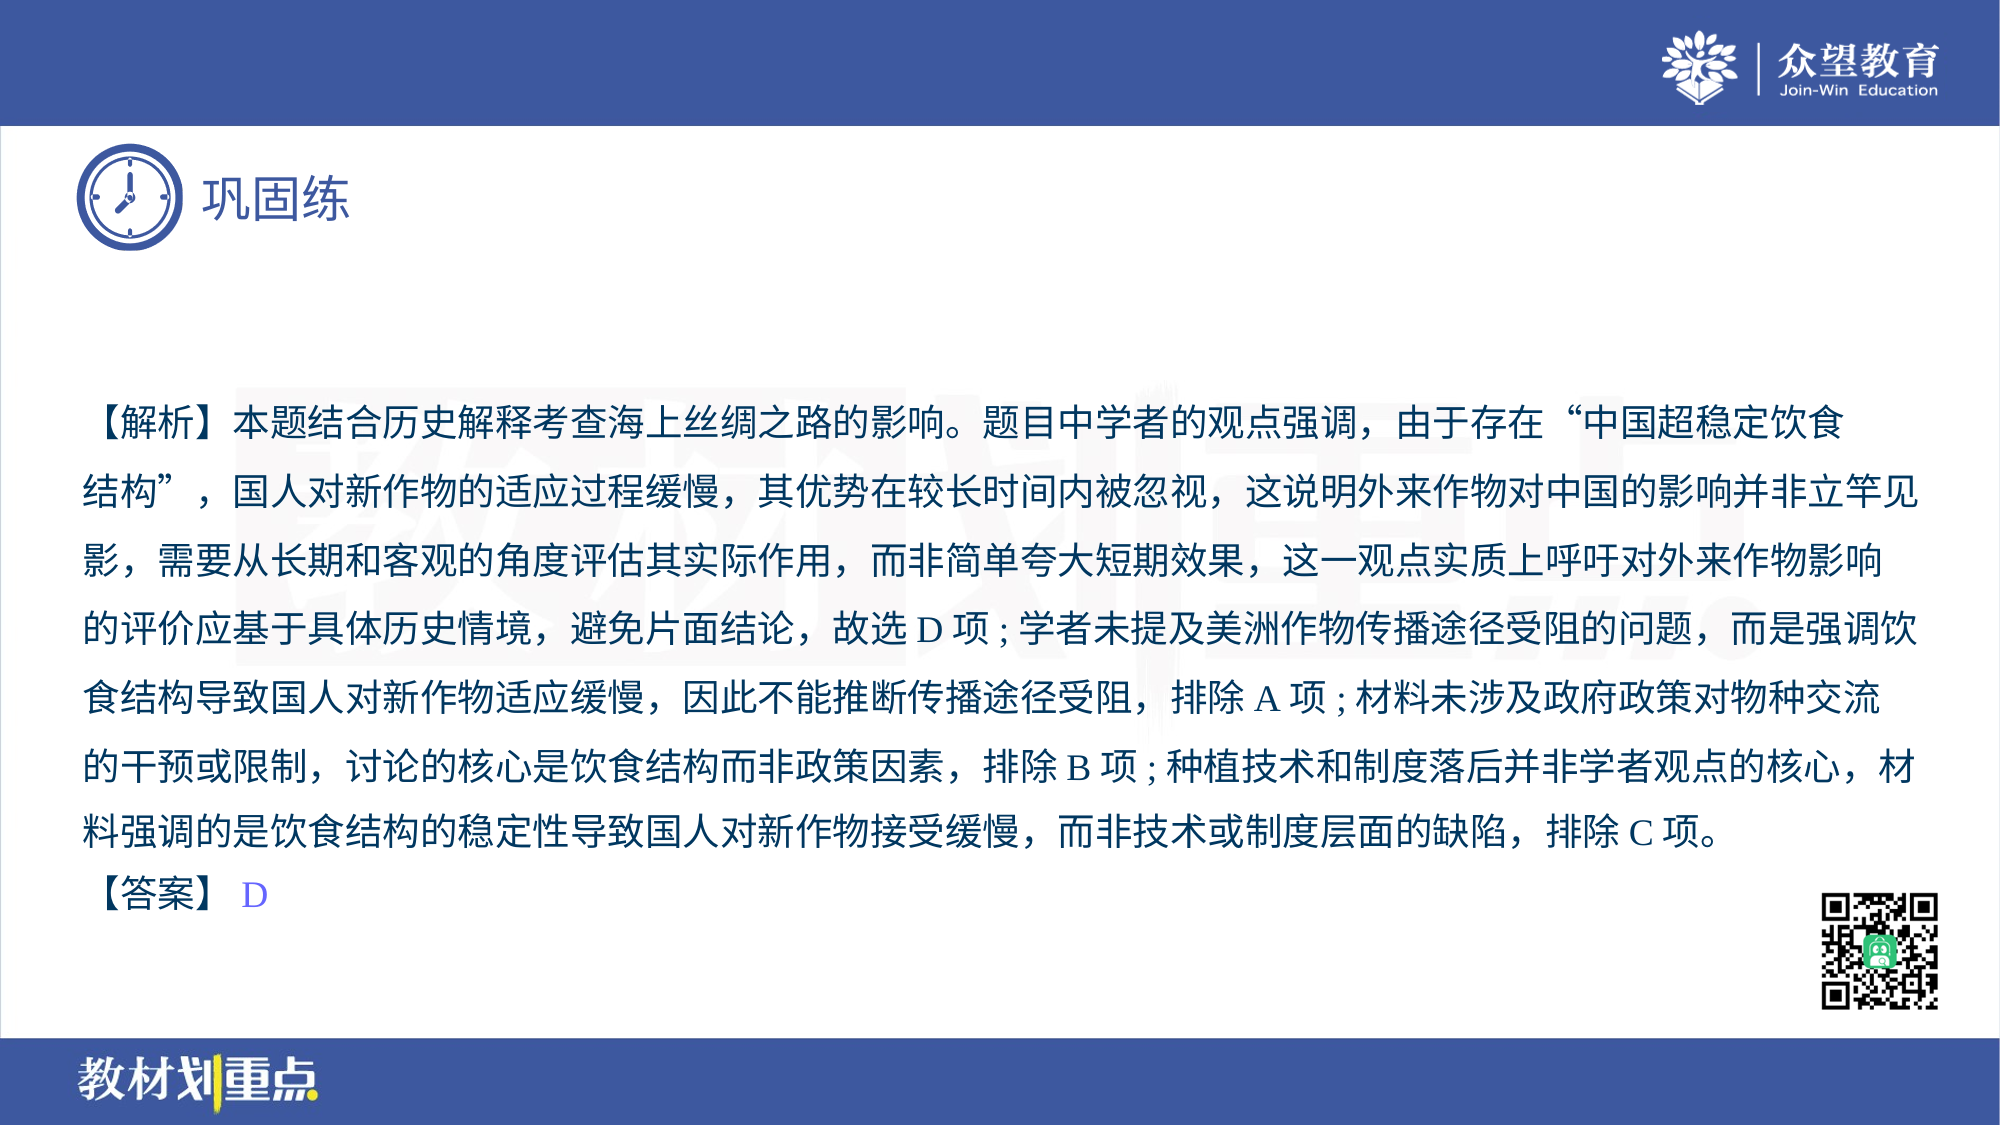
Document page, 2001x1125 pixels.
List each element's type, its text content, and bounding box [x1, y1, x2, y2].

text_box 【答案】D [82, 848, 1817, 908]
text_box 【解析】本题结合历史解释考查海上丝绸之路的影响。题目中学者的观点强调，由于存在“中国超稳定饮食 结构”，国人对新作物的适应过程缓慢，其优势在较长时间内被忽视，这说明外来作物对中国的影响并非立竿见 影，需要从长期和客观的角度评估其实际作用，而非简单夸大短期效果，这一观点实质上呼吁对外来作物影响 的评价应基于具体历史情境，避免片面结论，故选D项;学者未提及美洲作物传播途径受阻的问题，而是强调饮 食结构导致国人对新作物适应缓慢，因此不能推断传播途径受阻，排除A项;材料未涉及政府政策对物种交流 的干预或限制，讨论的核心是饮食结构而非政策因素，排除B项;种植技术和制度落后并非学者观点的核心，材 料强调的是饮食结构的稳定性导致国人对新作物接受缓慢，而非技术或制度层面的缺陷，排除C项。 [82, 375, 1817, 846]
picture [0, 0, 2000, 1125]
